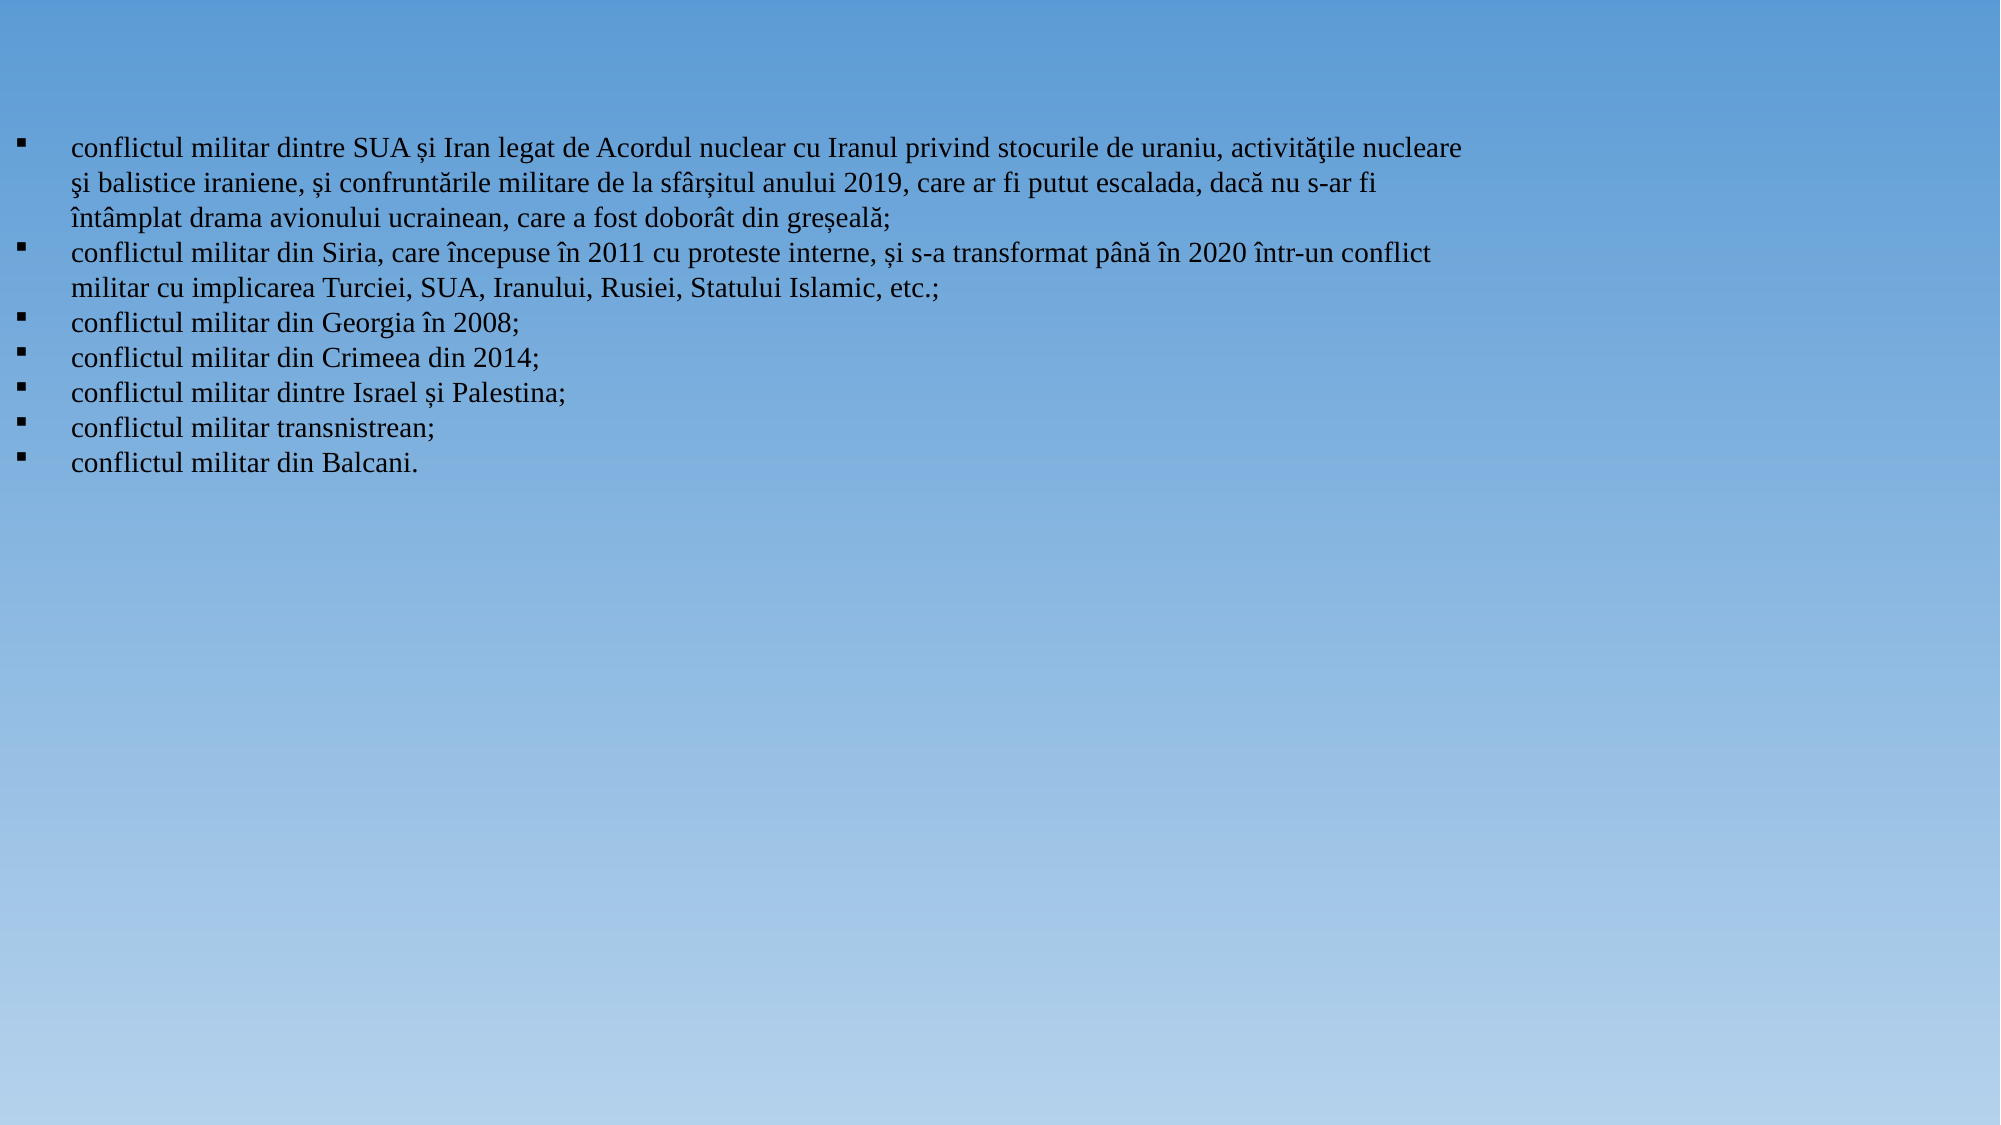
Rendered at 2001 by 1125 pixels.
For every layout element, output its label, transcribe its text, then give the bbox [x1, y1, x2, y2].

text_box conflictul militar dintre SUA și Iran legat de Acordul nuclear cu Iranul privind stocurile de uraniu, activităţile nucleare şi balistice iraniene, și confruntările militare de la sfârșitul anului 2019, care ar fi putut escalada, dacă nu s-ar fi întâmplat drama avionului ucrainean, care a fost doborât din greșeală; conflictul militar din Siria, care începuse în 2011 cu proteste interne, și s-a transformat până în 2020 într-un conflict militar cu implicarea Turciei, SUA, Iranului, Rusiei, Statului Islamic, etc.; conflictul militar din Georgia în 2008; conflictul militar din Crimeea din 2014; conflictul militar dintre Israel și Palestina; conflictul militar transnistrean; conflictul militar din Balcani. [0, 121, 1494, 486]
